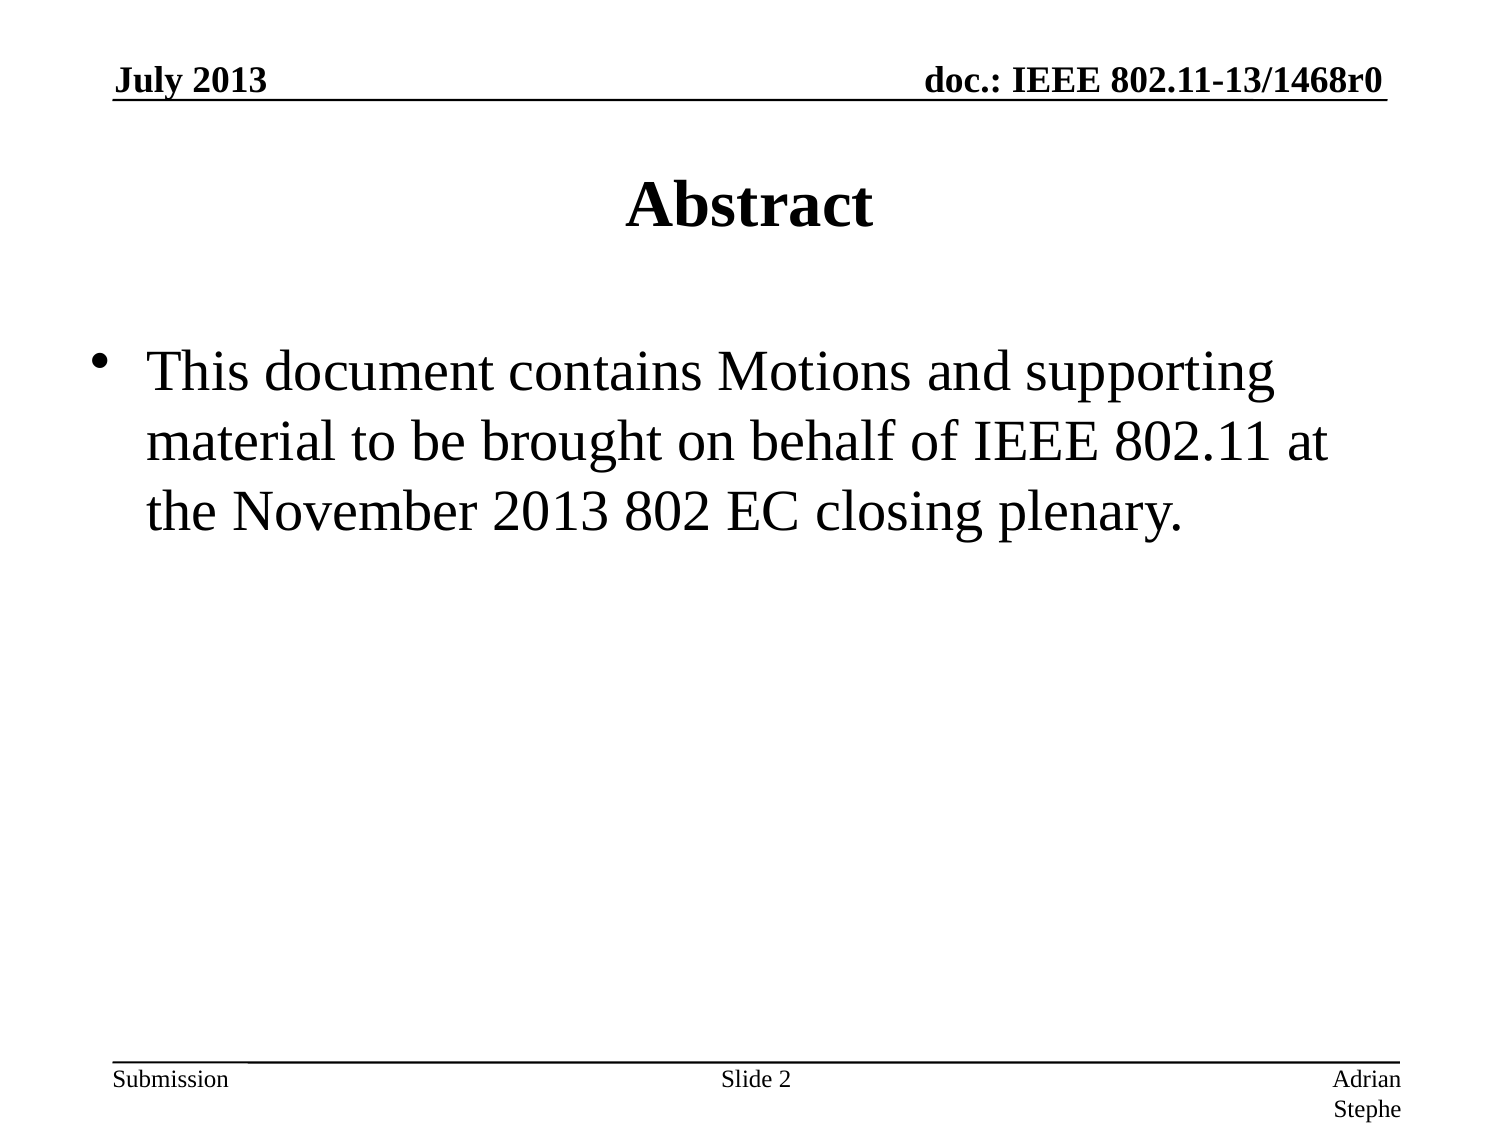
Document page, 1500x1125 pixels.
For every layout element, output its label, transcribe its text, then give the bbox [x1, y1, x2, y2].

title Abstract [112, 112, 1388, 288]
footer Adrian Stephens, Intel Corporation [1324, 1061, 1402, 1093]
list This document contains Motions and supporting material to be brought on behalf of IEEE 802.11 at the November 2013 802 EC closing plenary. [75, 324, 1388, 1000]
slide_number Slide 2 [712, 1061, 800, 1093]
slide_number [114, 54, 368, 101]
